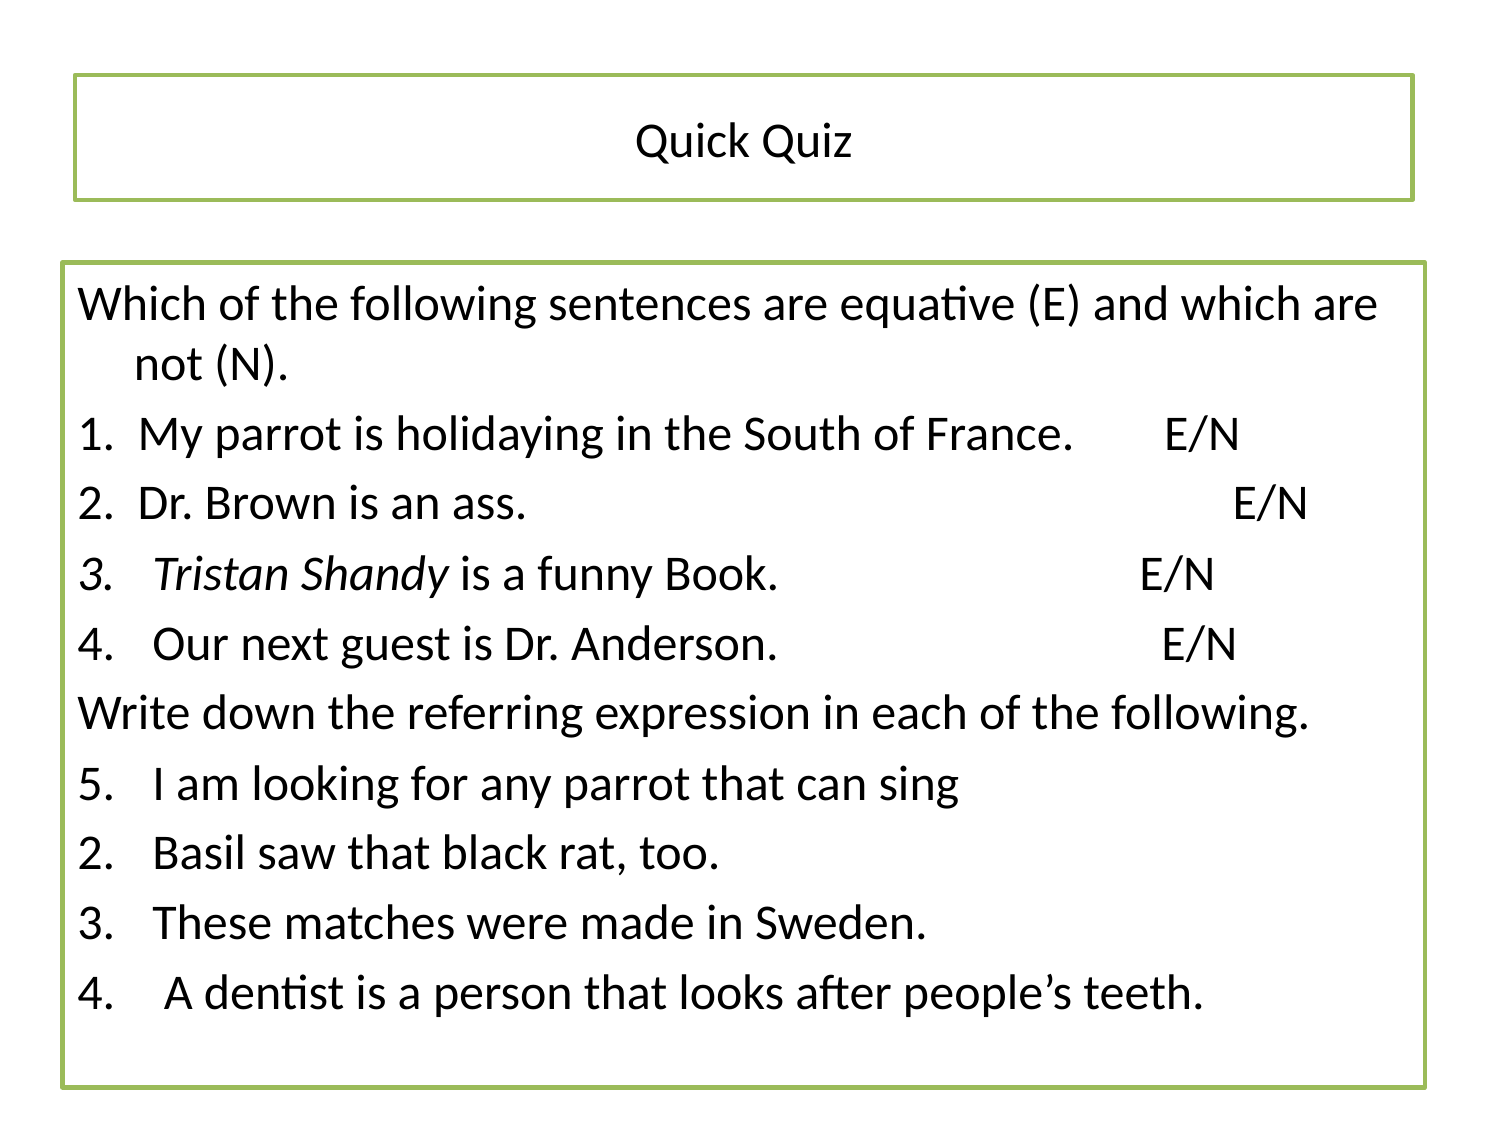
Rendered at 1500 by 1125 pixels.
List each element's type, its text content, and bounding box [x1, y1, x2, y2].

title Quick Quiz [73, 73, 1415, 202]
list Which of the following sentences are equative (E) and which are not (N). 1. My parrot is holidaying in the South of France. E/N 2. Dr. Brown is an ass. E/N Tristan Shandy is a funny Book. E/N Our next guest is Dr. Anderson. E/N Write down the referring expression in each of the following. I am looking for any parrot that can sing Basil saw that black rat, too. These matches were made in Sweden. A dentist is a person that looks after people’s teeth. [60, 260, 1427, 1090]
